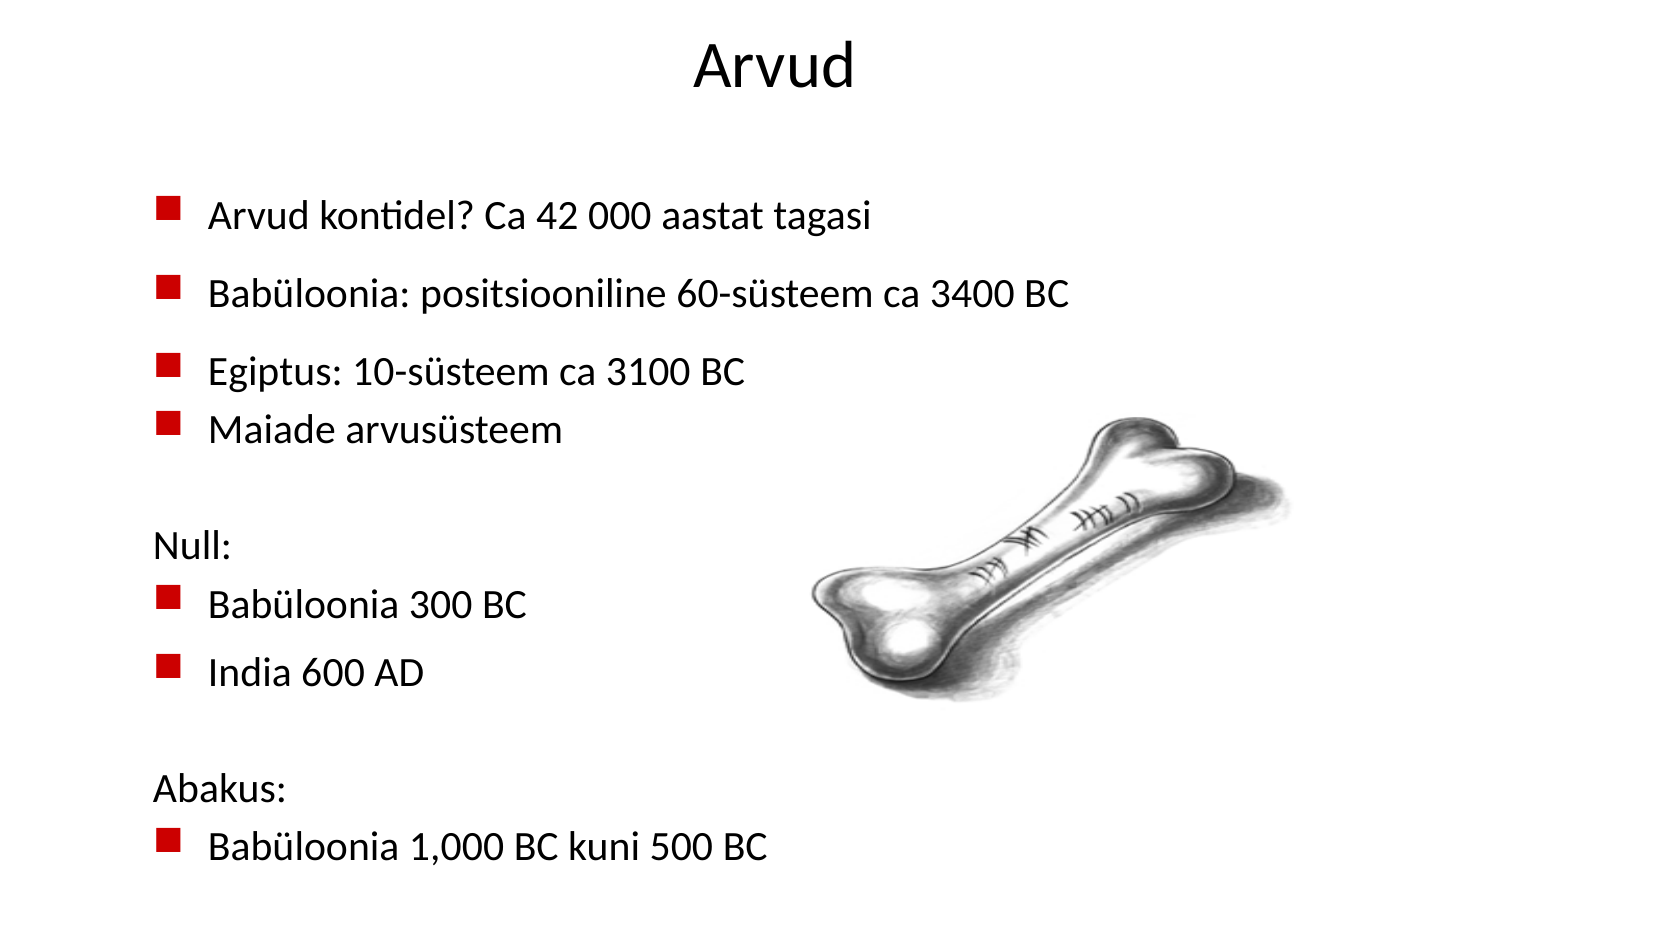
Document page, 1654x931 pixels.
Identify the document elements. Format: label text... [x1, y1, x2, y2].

picture [799, 412, 1300, 713]
title Arvud [137, 0, 1413, 100]
list Arvud kontidel? Ca 42 000 aastat tagasi Babüloonia: positsiooniline 60-süsteem ca 3400 BC Egiptus: 10-süsteem ca 3100 BC Maiade arvusüsteem Null: Babüloonia 300 BC India 600 AD Abakus: Babüloonia 1,000 BC kuni 500 BC [137, 125, 1425, 931]
